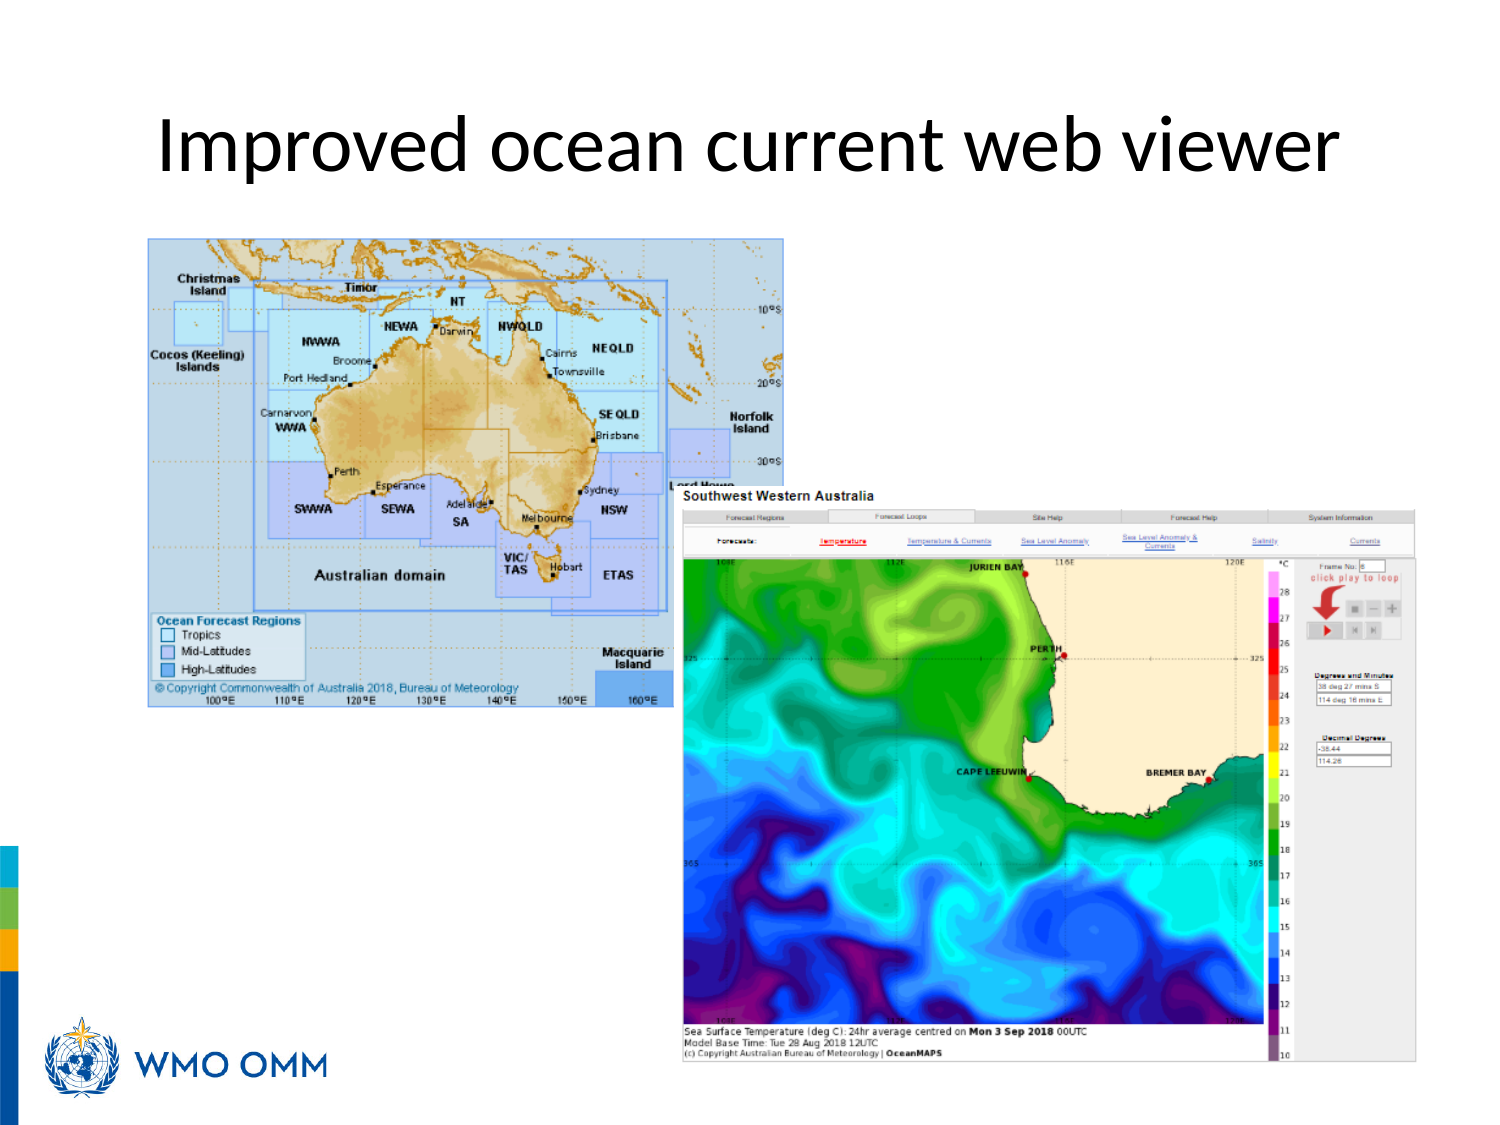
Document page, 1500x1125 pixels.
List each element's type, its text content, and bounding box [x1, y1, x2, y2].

title Improved ocean current web viewer [75, 45, 1425, 233]
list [140, 232, 794, 714]
picture [673, 486, 1426, 1072]
picture [0, 845, 327, 1125]
